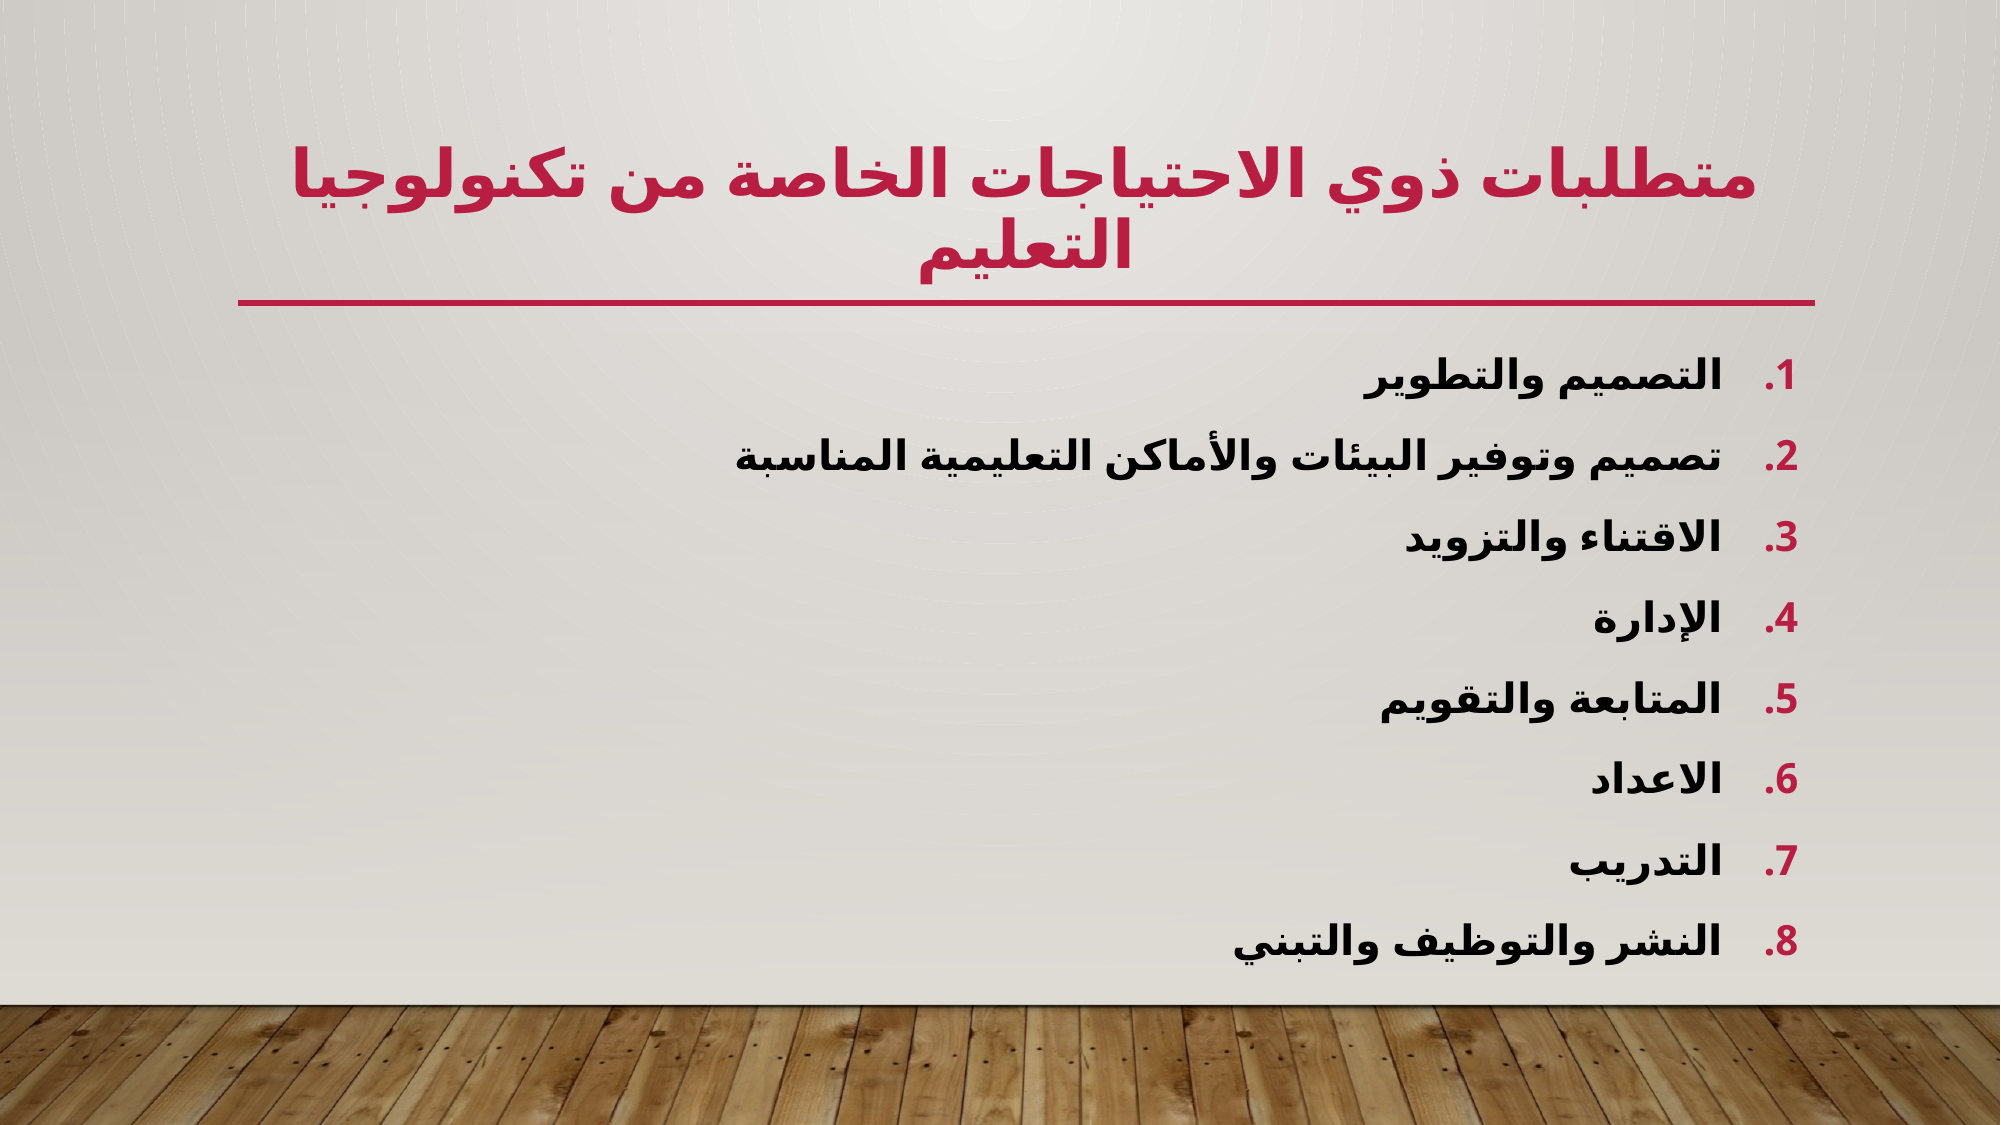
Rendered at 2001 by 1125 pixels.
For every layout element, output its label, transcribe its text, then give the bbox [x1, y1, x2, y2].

picture [0, 1005, 2000, 1125]
title متطلبات ذوي الاحتياجات الخاصة من تكنولوجيا التعليم [238, 131, 1814, 305]
list التصميم والتطوير تصميم وتوفير البيئات والأماكن التعليمية المناسبة الاقتناء والتزويد الإدارة المتابعة والتقويم الاعداد التدريب النشر والتوظيف والتبني [238, 330, 1814, 897]
